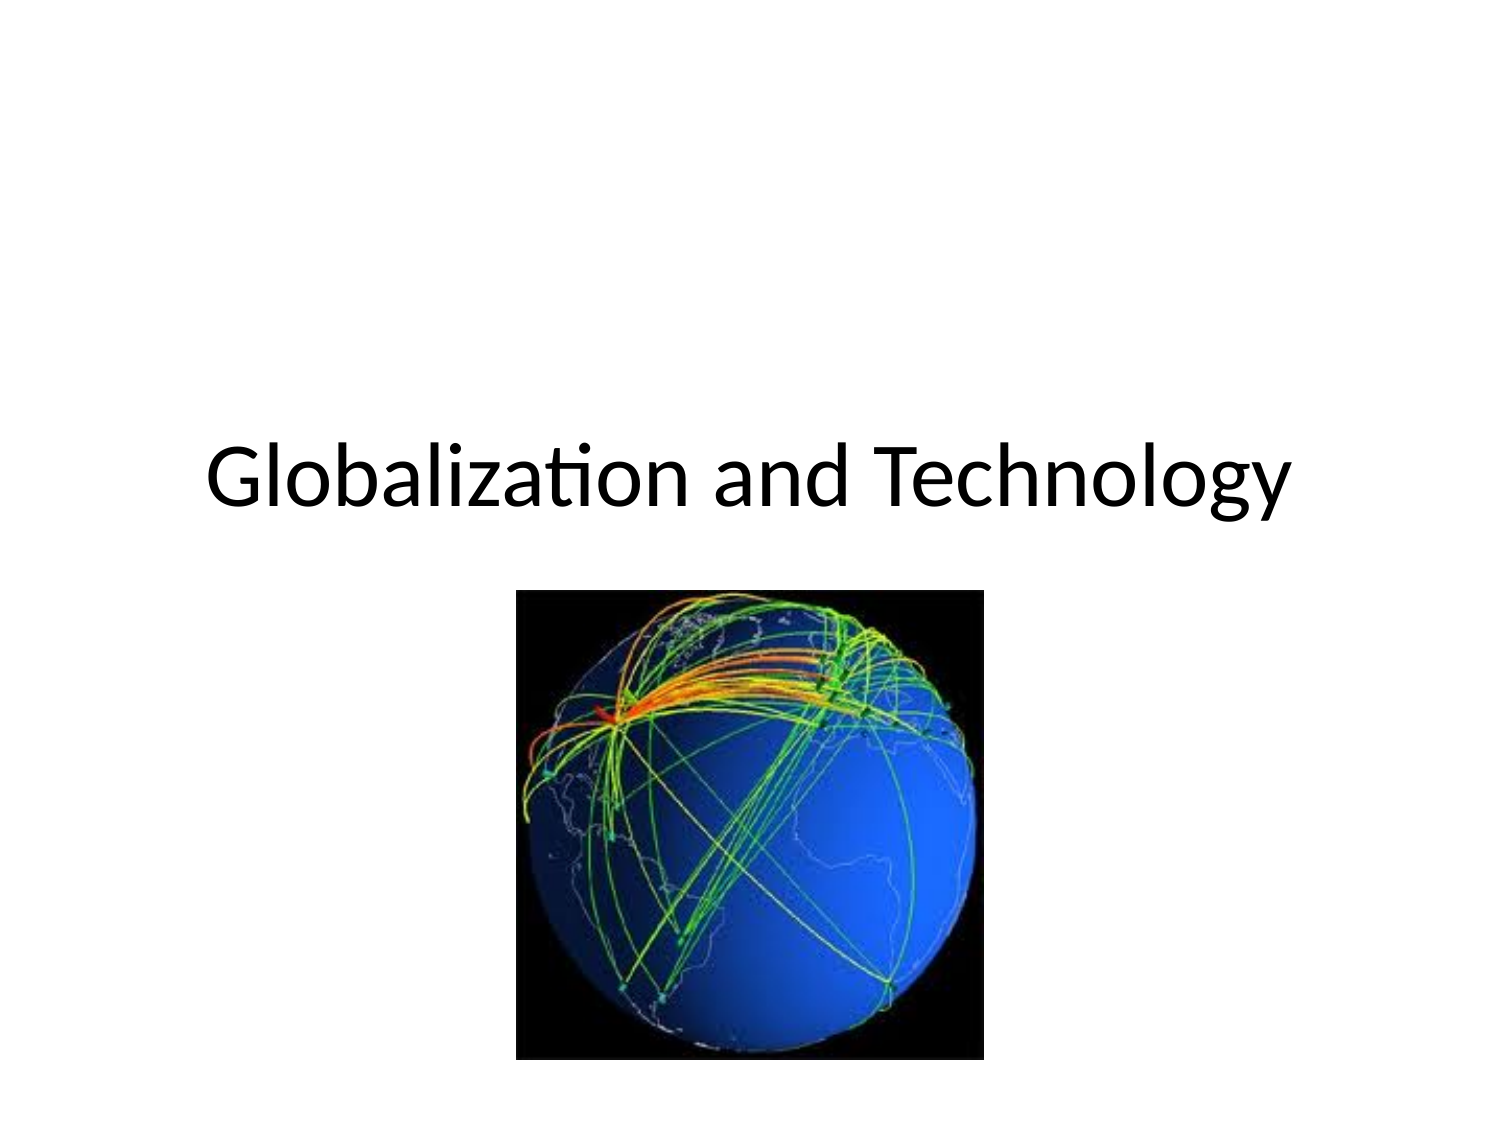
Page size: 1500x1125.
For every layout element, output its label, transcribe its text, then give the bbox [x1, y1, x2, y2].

title Globalization and Technology [112, 349, 1388, 591]
picture [516, 590, 984, 1060]
